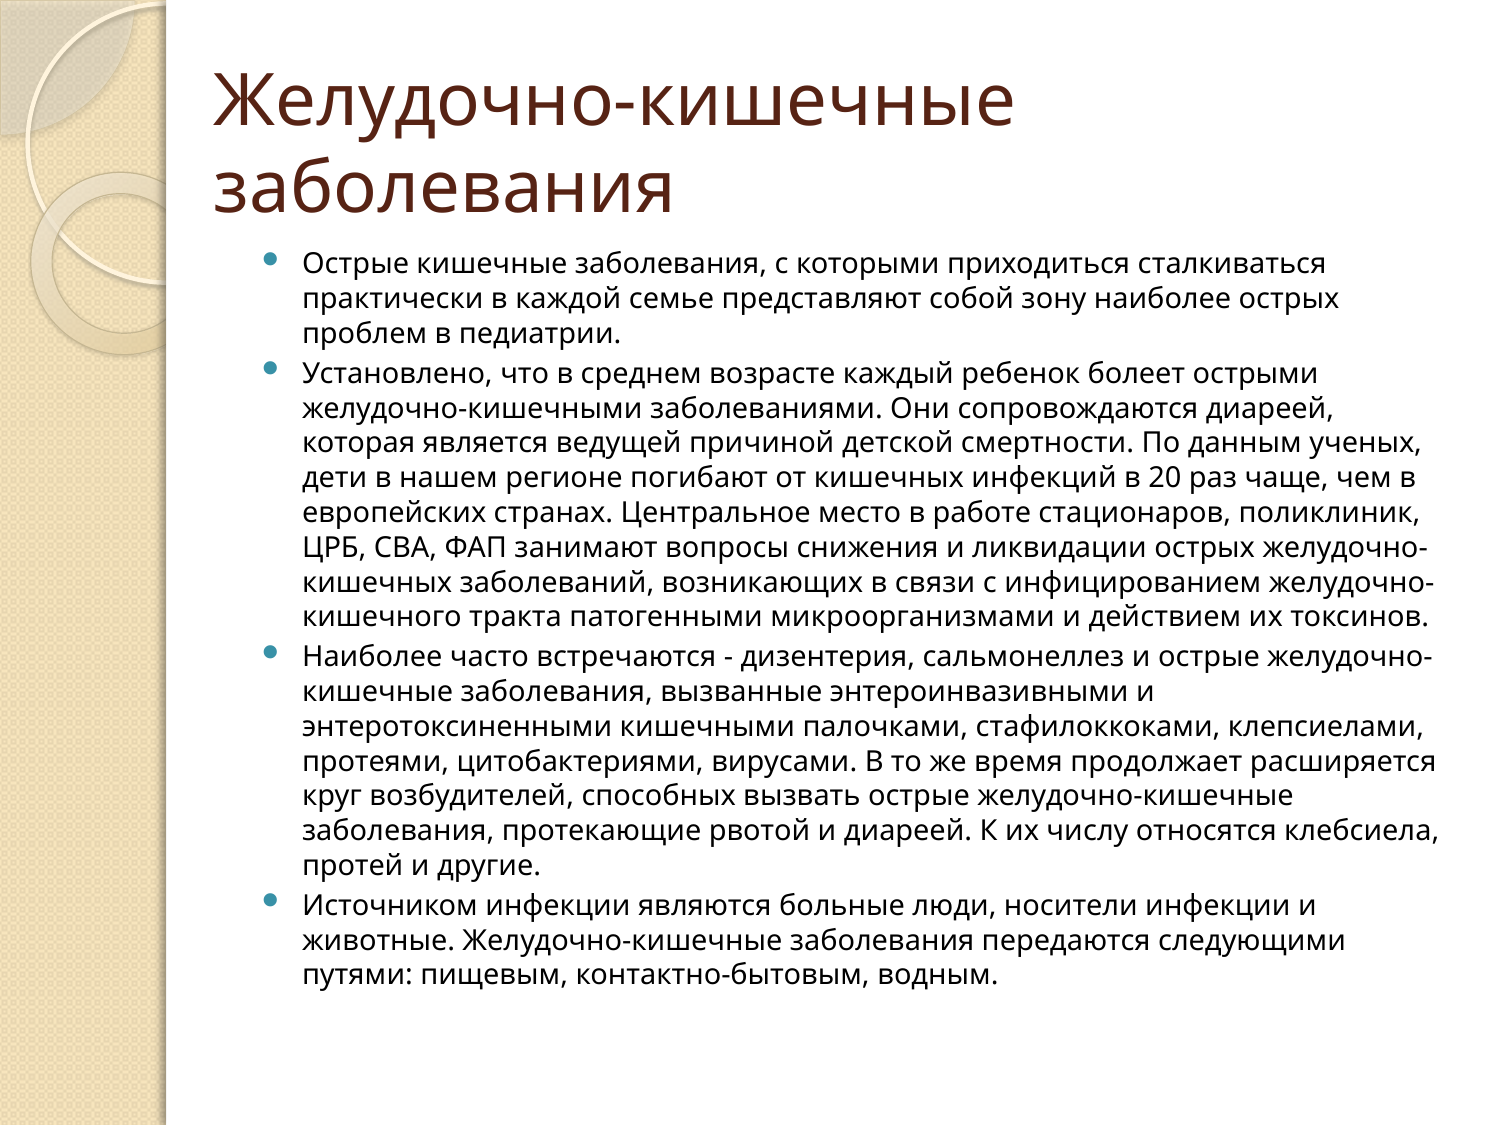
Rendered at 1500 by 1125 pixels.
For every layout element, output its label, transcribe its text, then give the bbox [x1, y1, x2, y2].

list Острые кишечные заболевания, с которыми приходиться сталкиваться практически в каждой семье представляют собой зону наиболее острых проблем в педиатрии. Установлено, что в среднем возрасте каждый ребенок болеет острыми желудочно-кишечными заболеваниями. Они сопровождаются диареей, которая является ведущей причиной детской смертности. По данным ученых, дети в нашем регионе погибают от кишечных инфекций в 20 раз чаще, чем в европейских странах. Центральное место в работе стационаров, поликлиник, ЦРБ, СВА, ФАП занимают вопросы снижения и ликвидации острых желудочно-кишечных заболеваний, возникающих в связи с инфицированием желудочно-кишечного тракта патогенными микроорганизмами и действием их токсинов. Наиболее часто встречаются - дизентерия, сальмонеллез и острые желудочно-кишечные заболевания, вызванные энтероинвазивными и энтеротоксиненными кишечными палочками, стафилоккоками, клепсиелами, протеями, цитобактериями, вирусами. В то же время продолжает расширяется круг возбудителей, способных вызвать острые желудочно-кишечные заболевания, протекающие рвотой и диареей. К их числу относятся клебсиела, протей и другие. Источником инфекции являются больные люди, носители инфекции и животные. Желудочно-кишечные заболевания передаются следующими путями: пищевым, контактно-бытовым, водным. [235, 237, 1466, 1025]
title Желудочно-кишечные заболевания [199, 45, 1500, 235]
